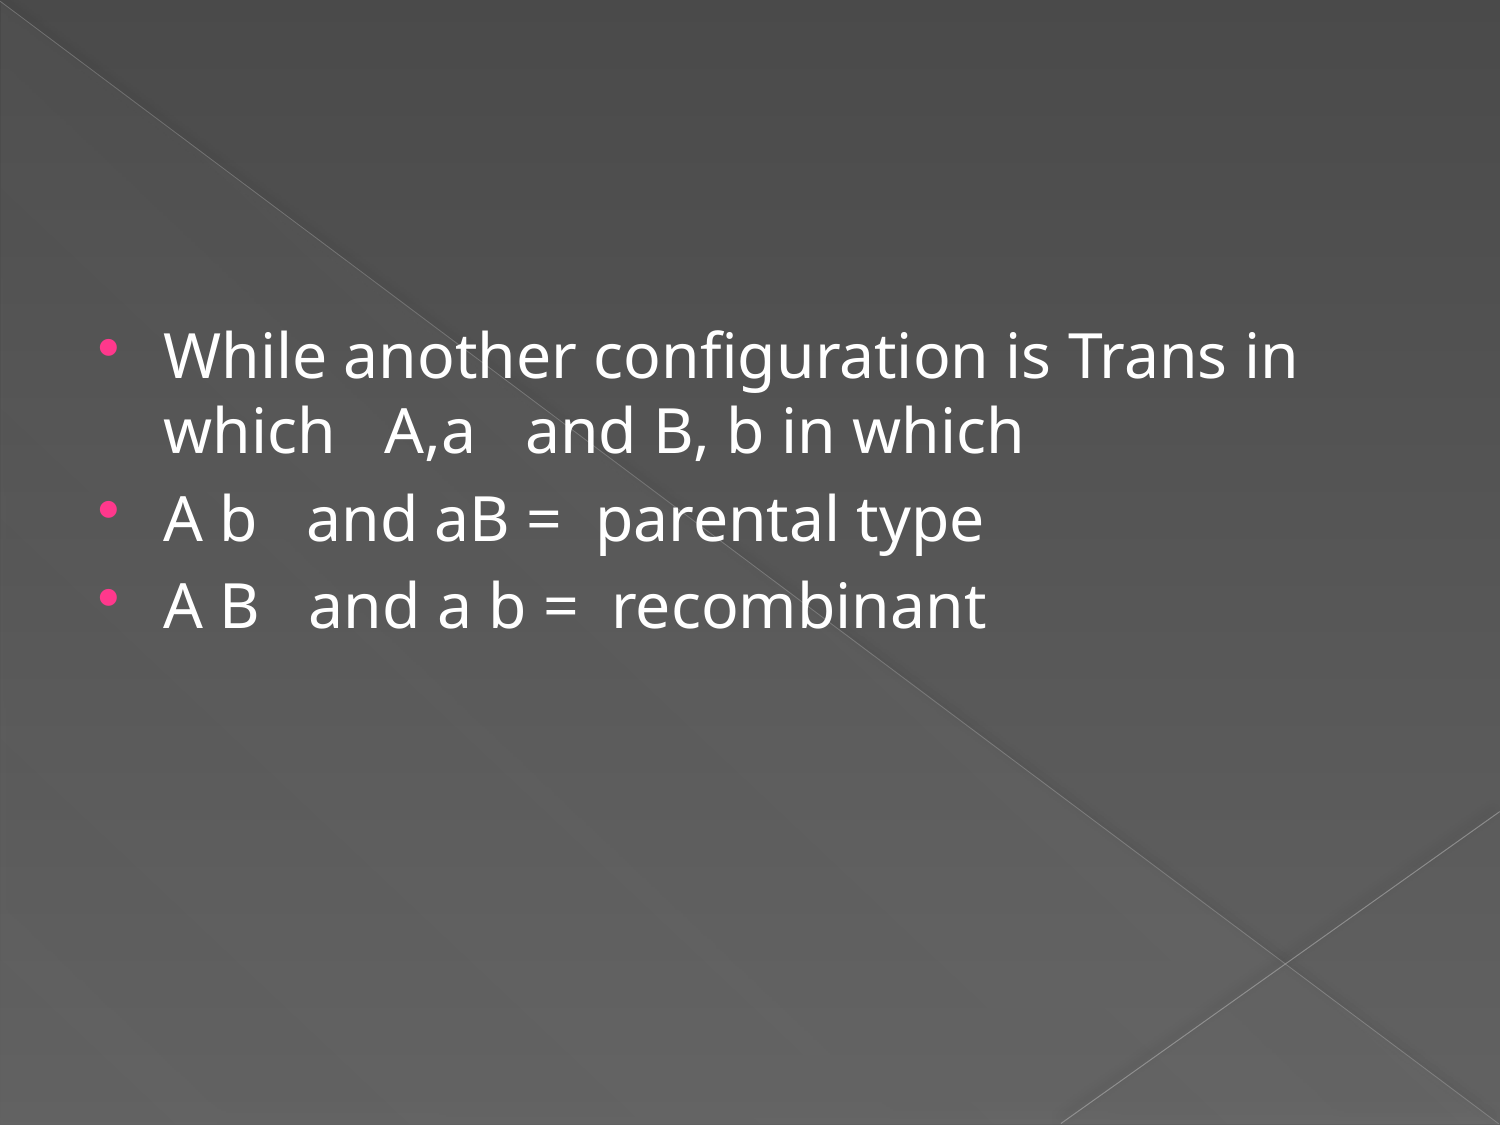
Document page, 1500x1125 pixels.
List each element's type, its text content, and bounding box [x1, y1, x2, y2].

list While another configuration is Trans in which A,a and B, b in which A b and aB = parental type A B and a b = recombinant [75, 308, 1425, 1059]
